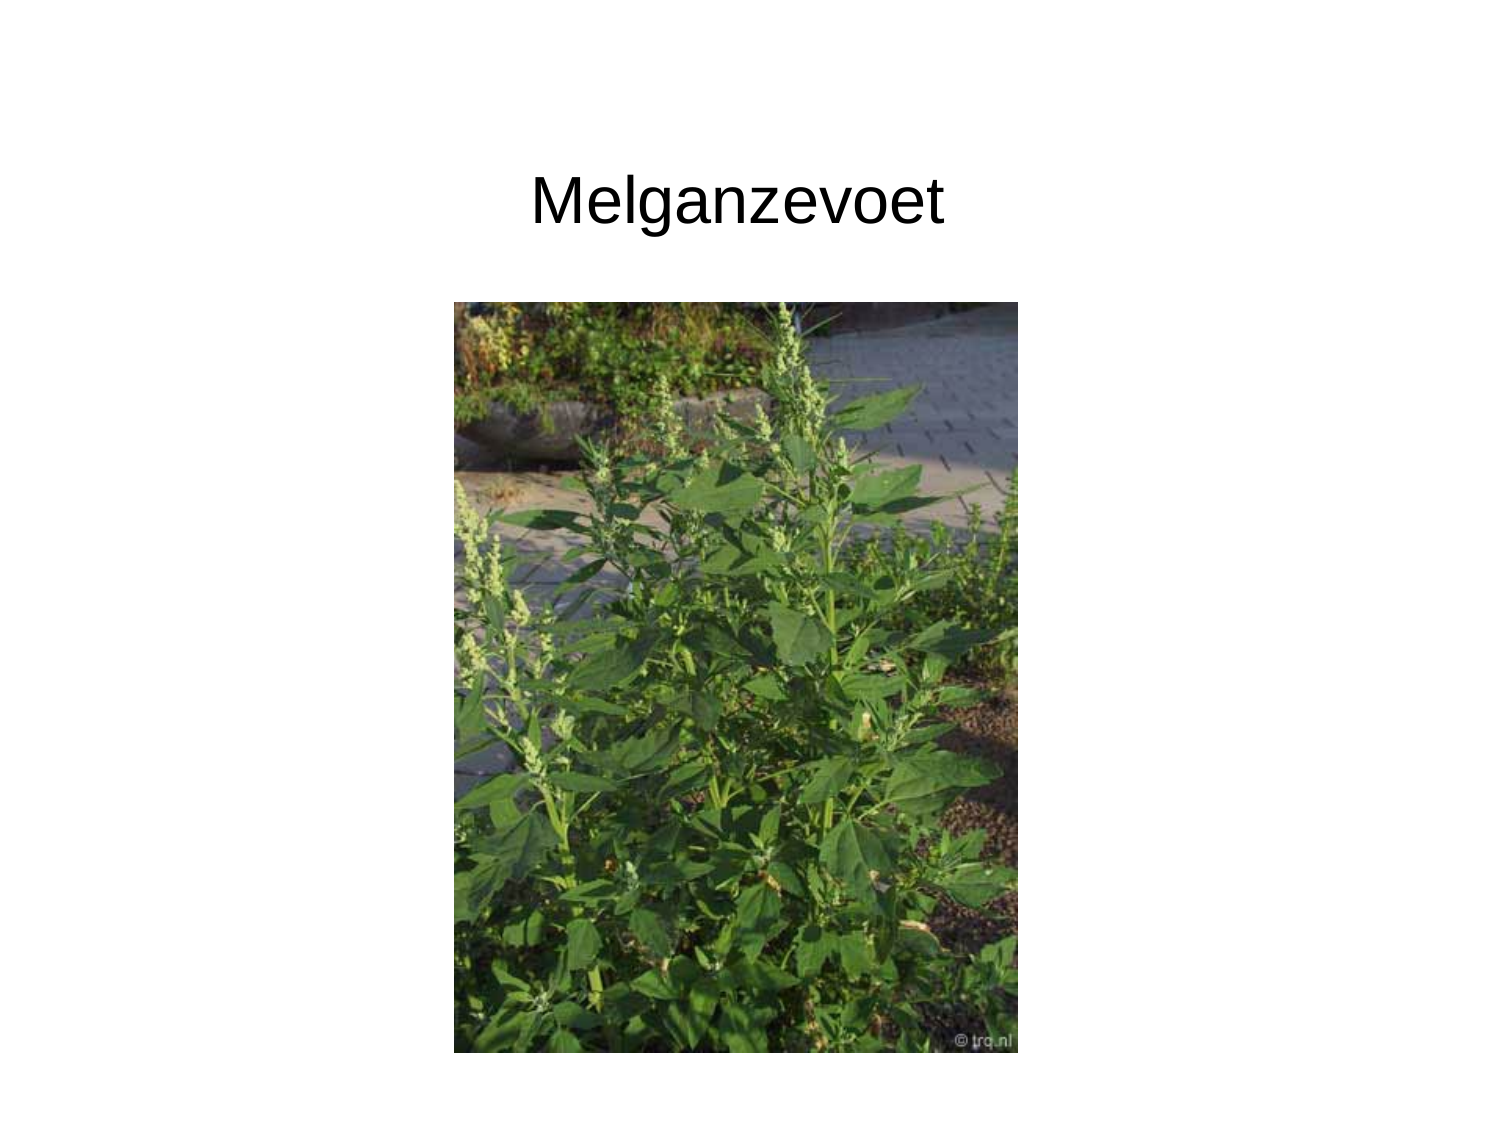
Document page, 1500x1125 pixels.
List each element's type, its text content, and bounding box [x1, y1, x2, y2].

text_box Melganzevoet [454, 148, 1022, 244]
picture [454, 302, 1018, 1053]
